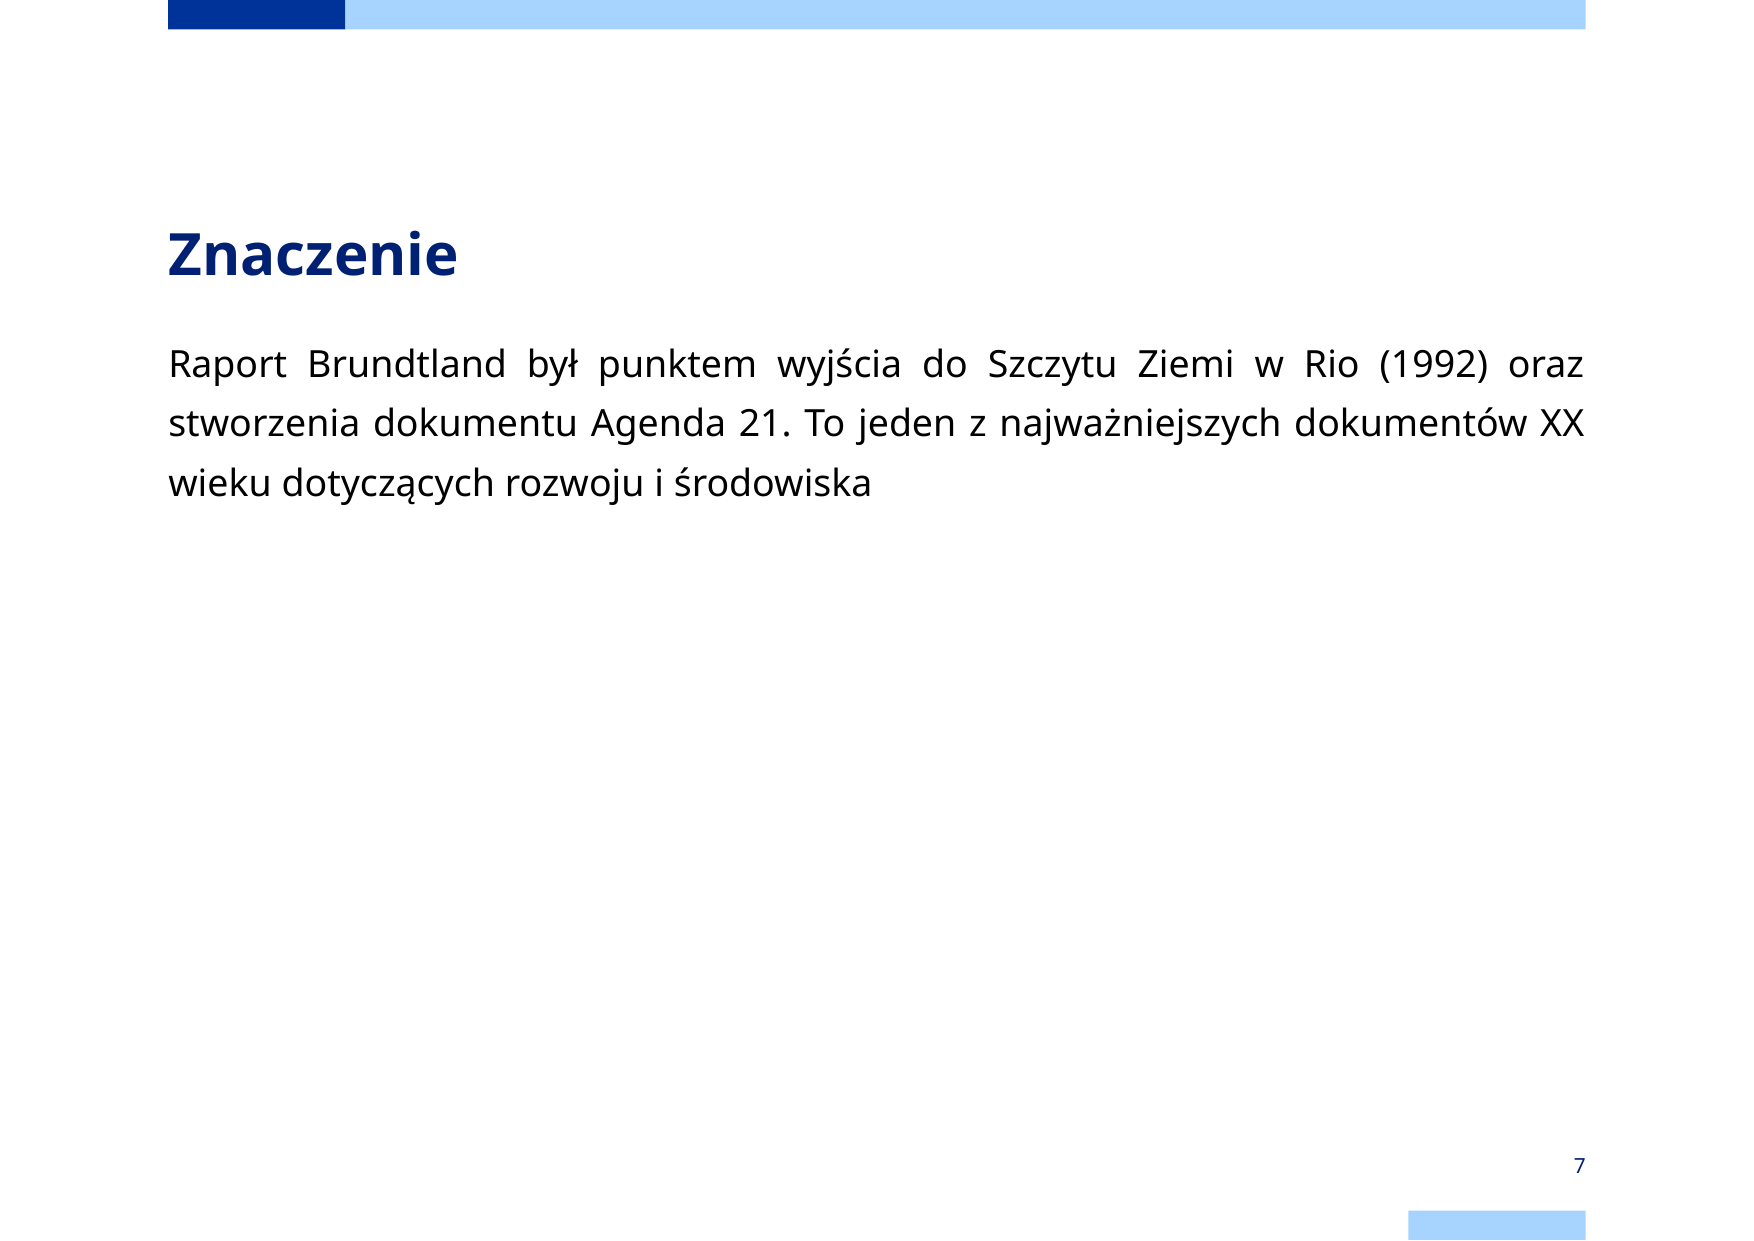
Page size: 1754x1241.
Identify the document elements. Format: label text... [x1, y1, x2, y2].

slide_number ‹#› [1408, 1151, 1586, 1182]
title Znaczenie [168, 147, 1586, 324]
list Raport Brundtland był punktem wyjścia do Szczytu Ziemi w Rio (1992) oraz stworzenia dokumentu Agenda 21. To jeden z najważniejszych dokumentów XX wieku dotyczących rozwoju i środowiska [168, 324, 1586, 1093]
